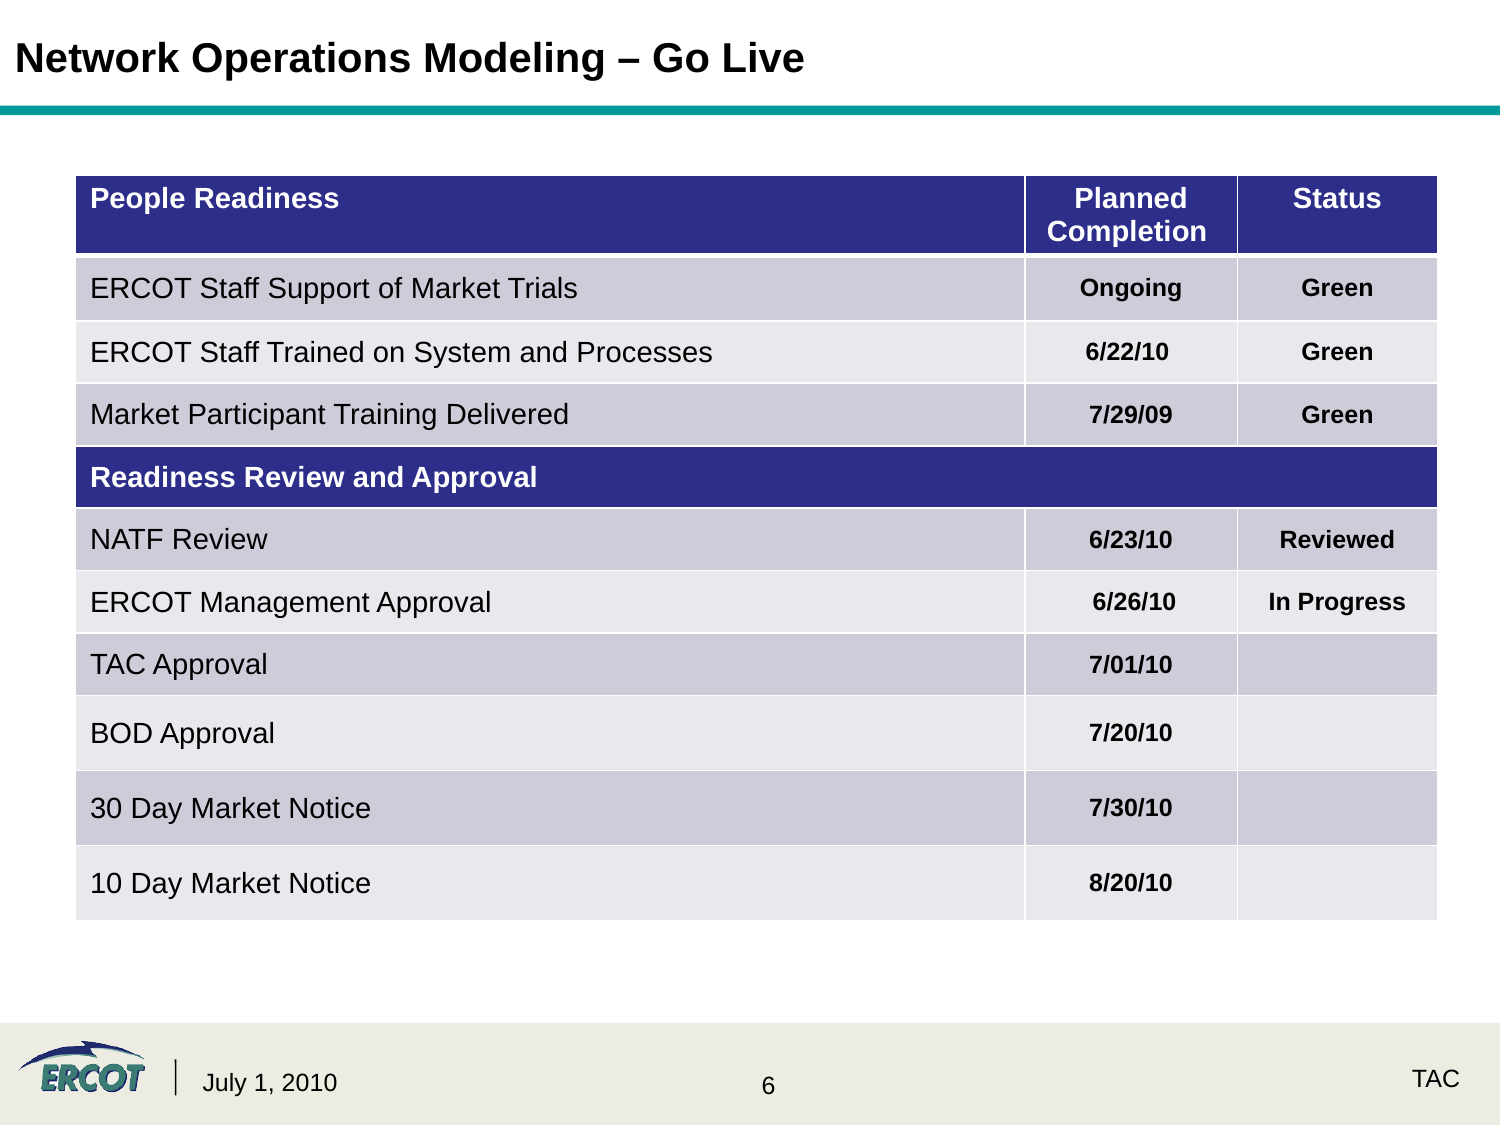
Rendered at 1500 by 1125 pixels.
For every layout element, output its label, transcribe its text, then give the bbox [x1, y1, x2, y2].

table_cell 7/30/10 [1026, 771, 1237, 845]
table_cell ERCOT Staff Support of Market Trials [76, 258, 1024, 320]
table_cell Green [1238, 384, 1437, 445]
table_cell Green [1238, 258, 1437, 320]
table_cell Market Participant Training Delivered [76, 384, 1024, 445]
picture [10, 1031, 151, 1111]
table_cell [1238, 771, 1437, 845]
table_cell 30 Day Market Notice [76, 771, 1024, 845]
table_header People Readiness [76, 176, 1024, 253]
table_cell ERCOT Management Approval [76, 571, 1024, 632]
table_cell In Progress [1238, 571, 1437, 632]
table_cell 8/20/10 [1026, 846, 1237, 920]
table_cell Readiness Review and Approval [76, 447, 1437, 507]
table_cell [1238, 634, 1437, 695]
table_cell BOD Approval [76, 696, 1024, 770]
table_cell 7/20/10 [1026, 696, 1237, 770]
table_cell 7/29/09 [1026, 384, 1237, 445]
table_cell 7/01/10 [1026, 634, 1237, 695]
table_cell Reviewed [1238, 509, 1437, 570]
table_cell 10 Day Market Notice [76, 846, 1024, 920]
table_cell NATF Review [76, 509, 1024, 570]
table_cell 6/22/10 [1026, 322, 1237, 382]
text_box Network Operations Modeling – Go Live [0, 0, 1500, 113]
table_cell Green [1238, 322, 1437, 382]
table_cell Ongoing [1026, 258, 1237, 320]
table_cell TAC Approval [76, 634, 1024, 695]
footer TAC [1012, 1054, 1476, 1125]
table_cell 6/26/10 [1026, 571, 1237, 632]
table_cell ERCOT Staff Trained on System and Processes [76, 322, 1024, 382]
table_cell [1238, 696, 1437, 770]
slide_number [187, 1059, 538, 1125]
table_header Planned Completion [1026, 176, 1237, 253]
table_cell [1238, 846, 1437, 920]
table_header Status [1238, 176, 1437, 253]
table_cell 6/23/10 [1026, 509, 1237, 570]
